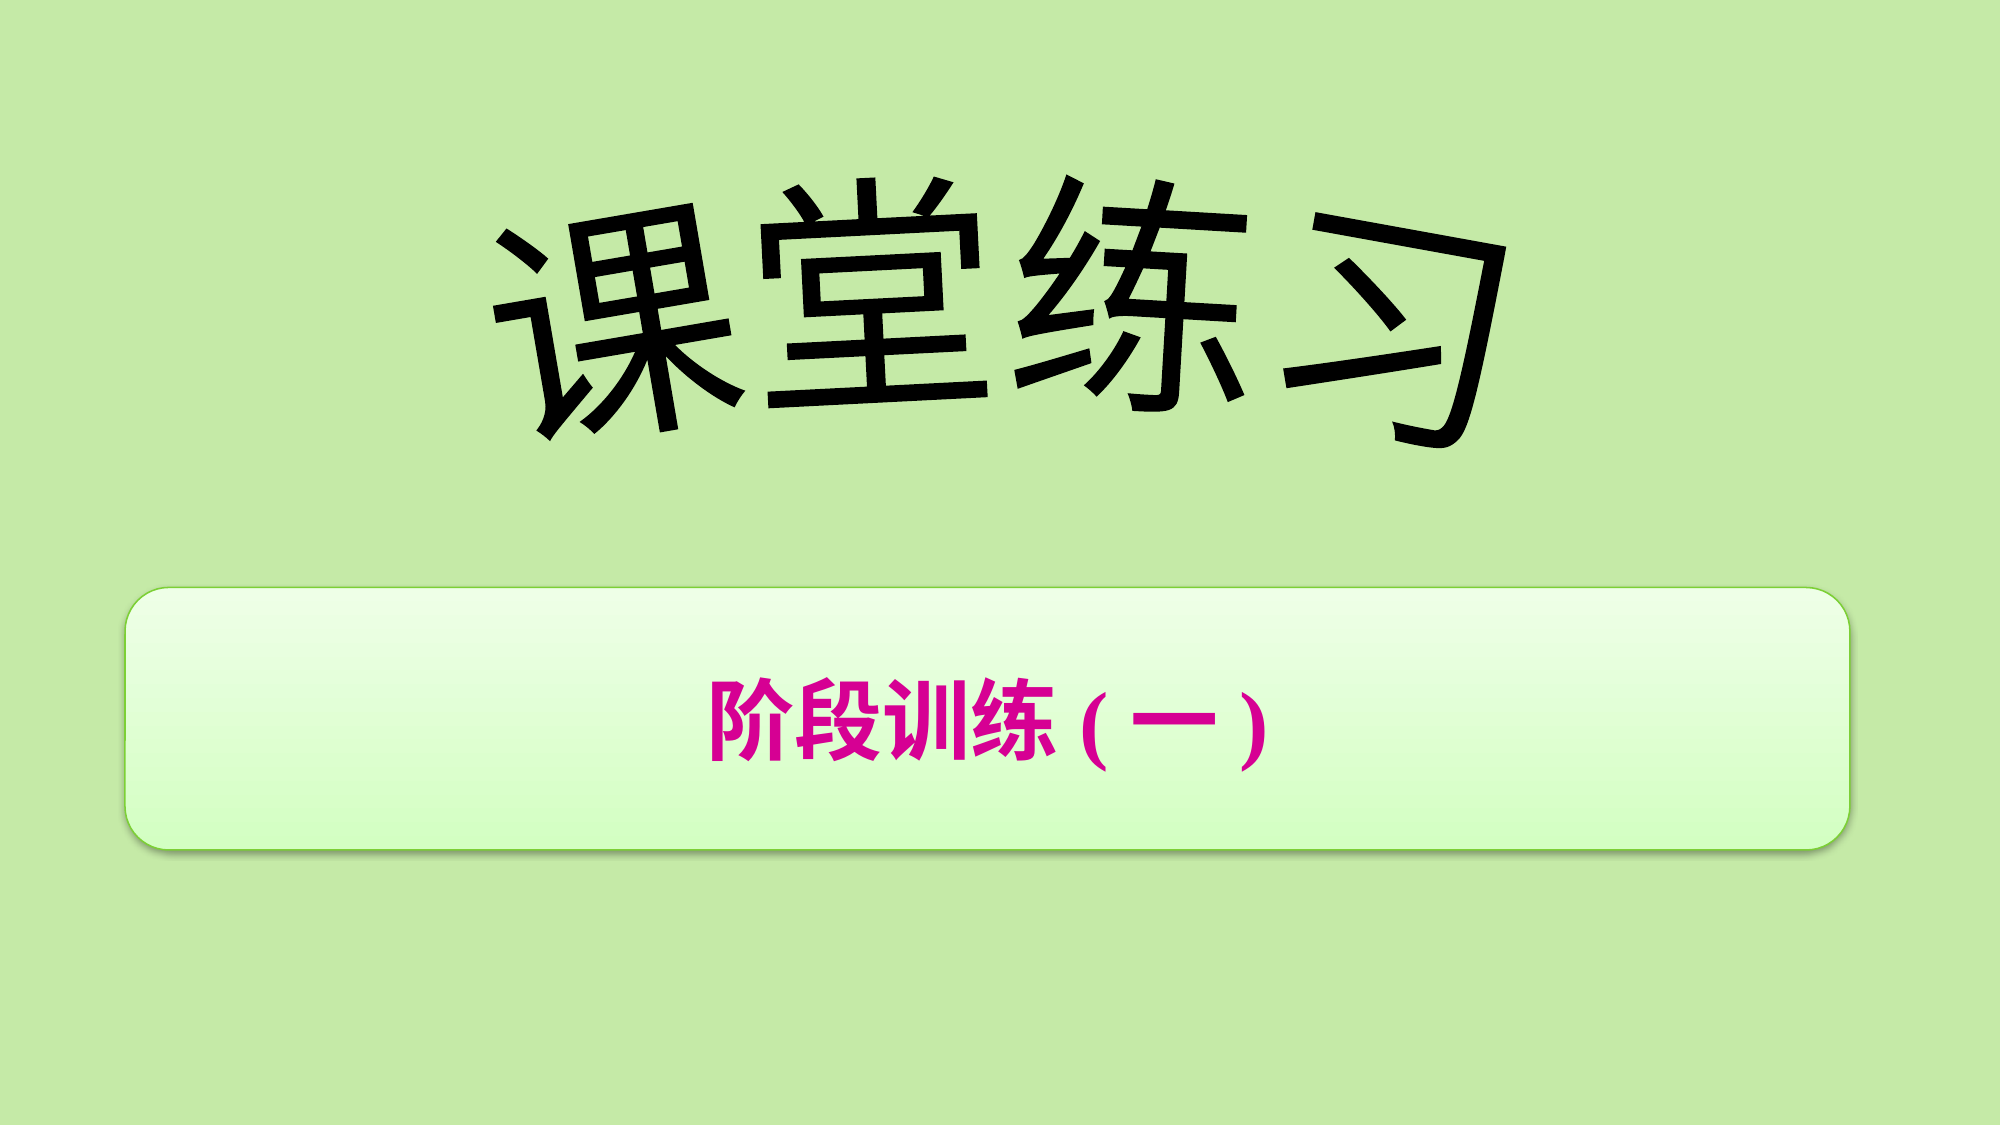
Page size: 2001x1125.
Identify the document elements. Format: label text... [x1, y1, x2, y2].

text_box 阶段训练(一) [124, 586, 1851, 851]
